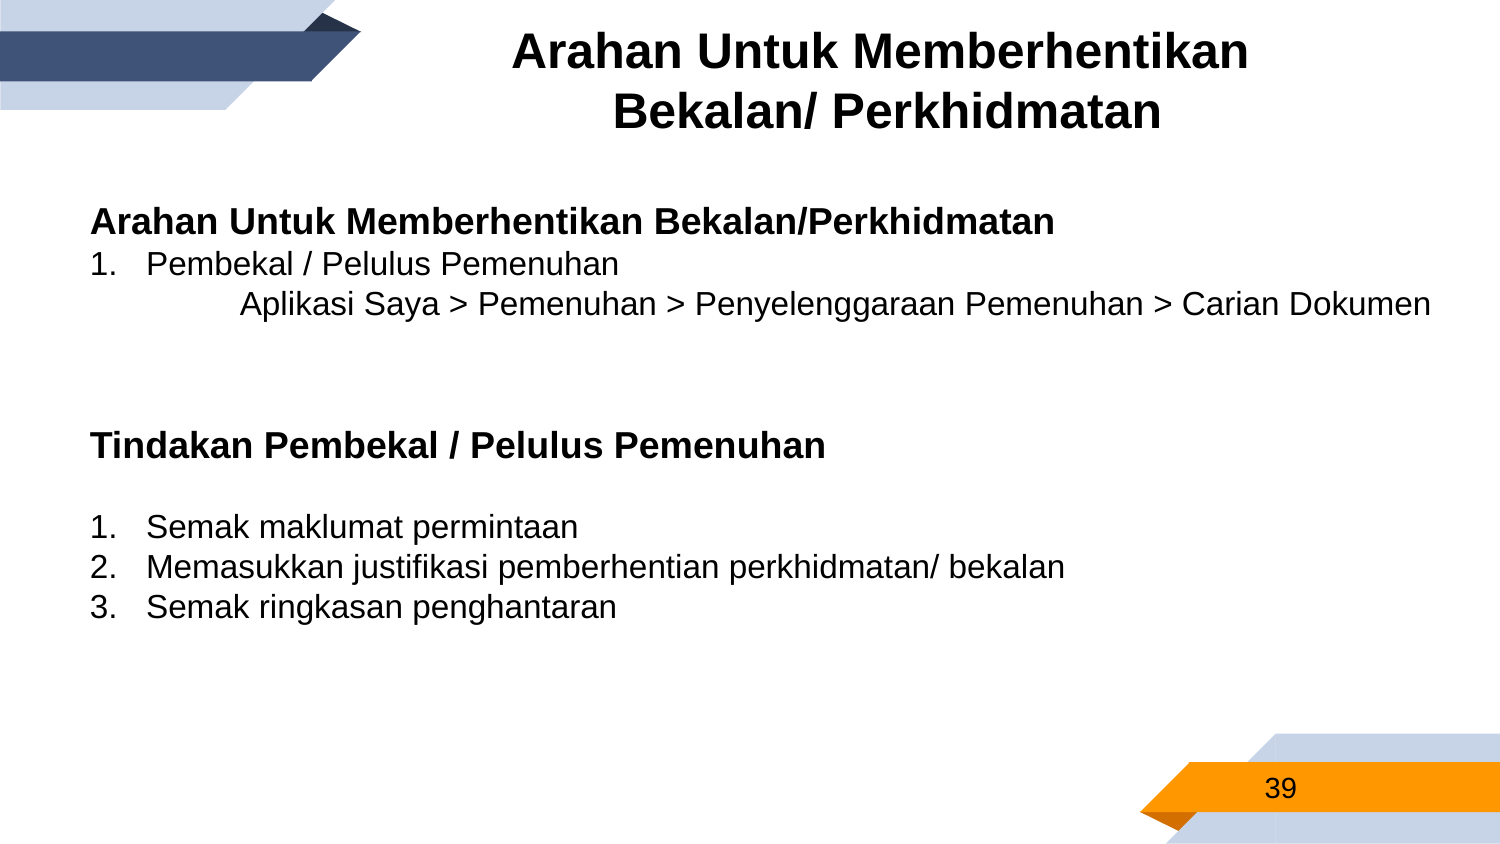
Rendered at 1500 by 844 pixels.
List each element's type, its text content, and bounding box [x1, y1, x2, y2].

text_box Arahan Untuk Memberhentikan Bekalan/ Perkhidmatan [323, 45, 1452, 111]
text_box Arahan Untuk Memberhentikan Bekalan/Perkhidmatan Pembekal / Pelulus Pemenuhan Aplikasi Saya > Pemenuhan > Penyelenggaraan Pemenuhan > Carian Dokumen [75, 190, 1450, 370]
text_box Tindakan Pembekal / Pelulus Pemenuhan Semak maklumat permintaan Memasukkan justifikasi pemberhentian perkhidmatan/ bekalan Semak ringkasan penghantaran [75, 413, 1450, 713]
slide_number 39 [1249, 760, 1494, 813]
